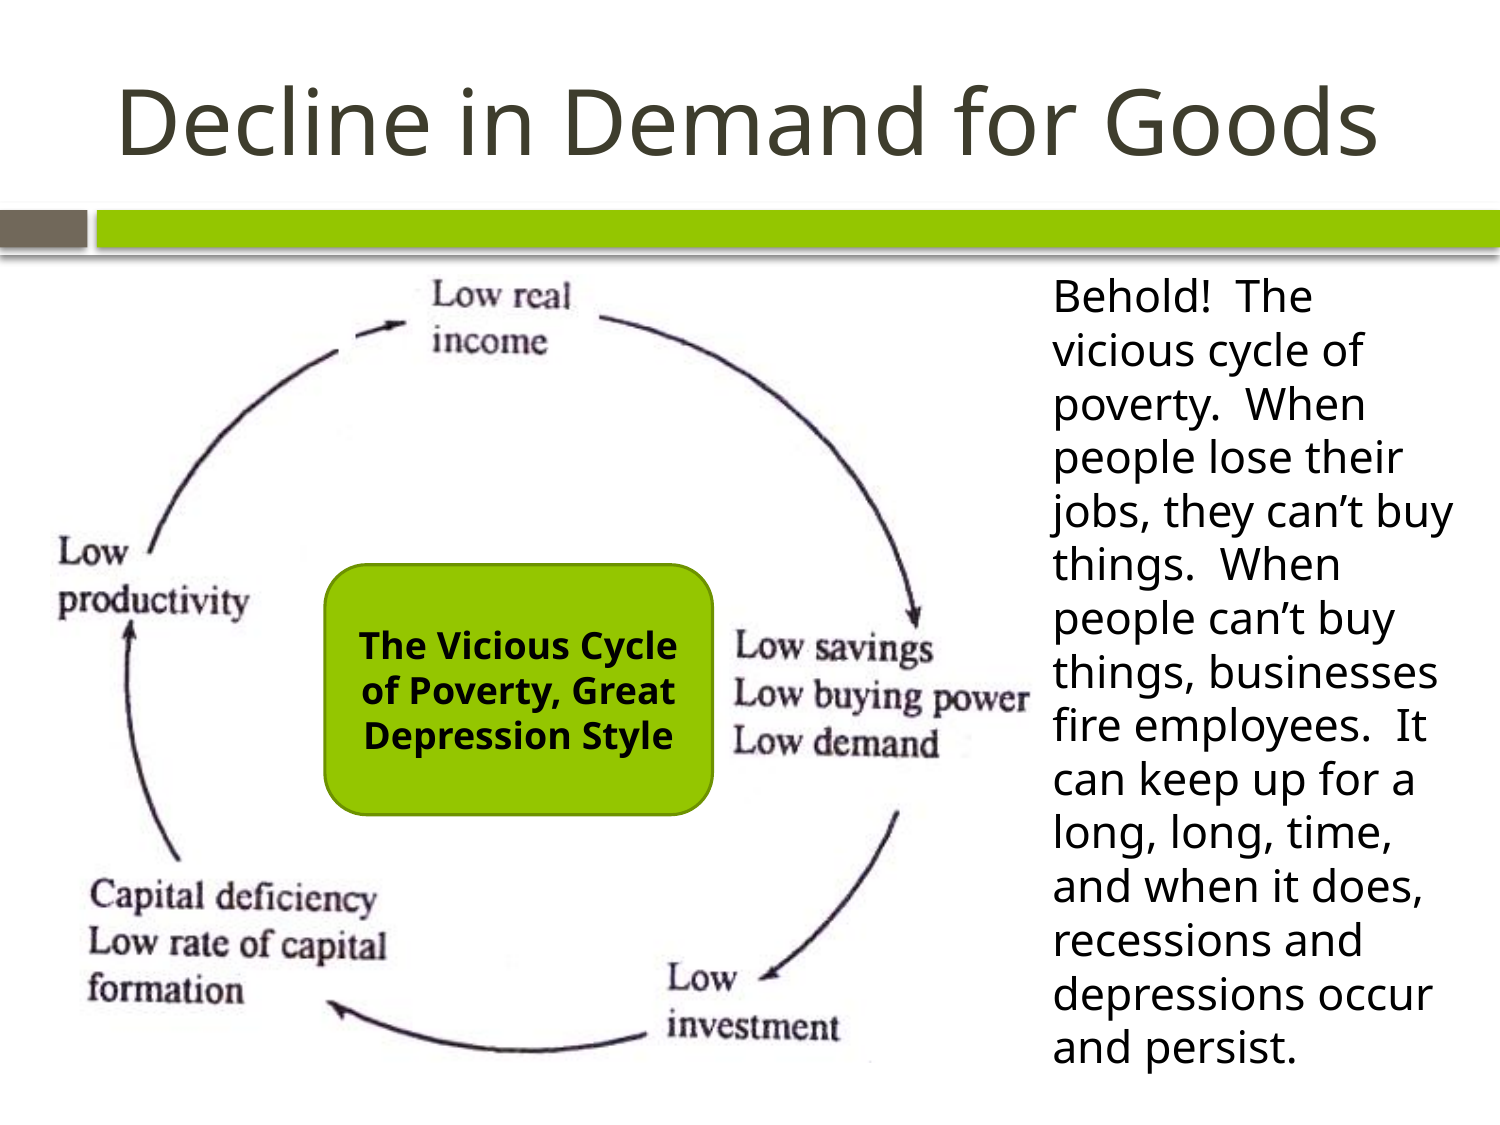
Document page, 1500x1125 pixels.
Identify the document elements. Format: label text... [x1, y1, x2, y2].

list Behold! The vicious cycle of poverty. When people lose their jobs, they can’t buy things. When people can’t buy things, businesses fire employees. It can keep up for a long, long, time, and when it does, recessions and depressions occur and persist. [1037, 260, 1475, 1088]
title Decline in Demand for Goods [99, 37, 1438, 200]
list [49, 274, 1037, 1063]
